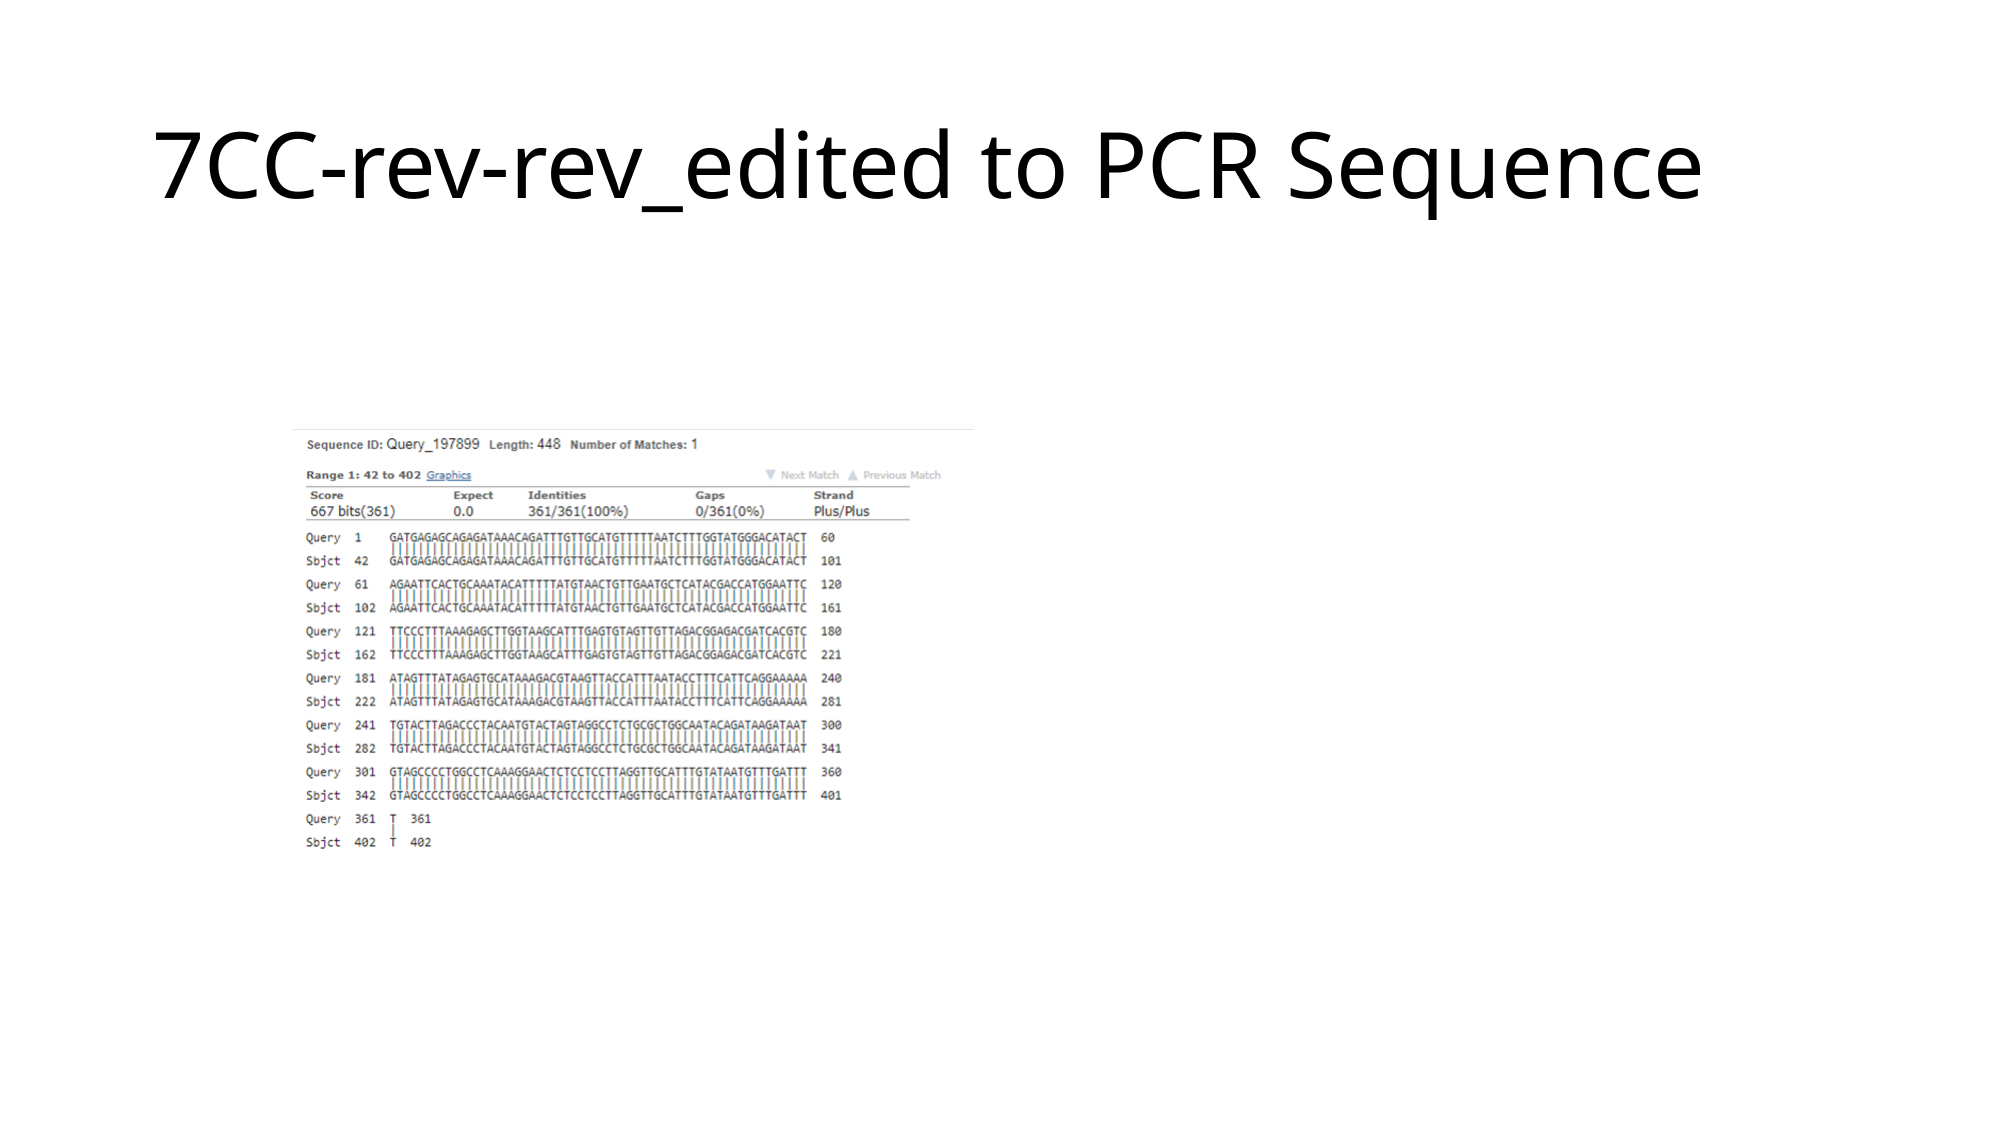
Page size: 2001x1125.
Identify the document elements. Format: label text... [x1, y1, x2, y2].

title 7CC-rev-rev_edited to PCR Sequence [137, 59, 1863, 278]
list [283, 429, 974, 878]
